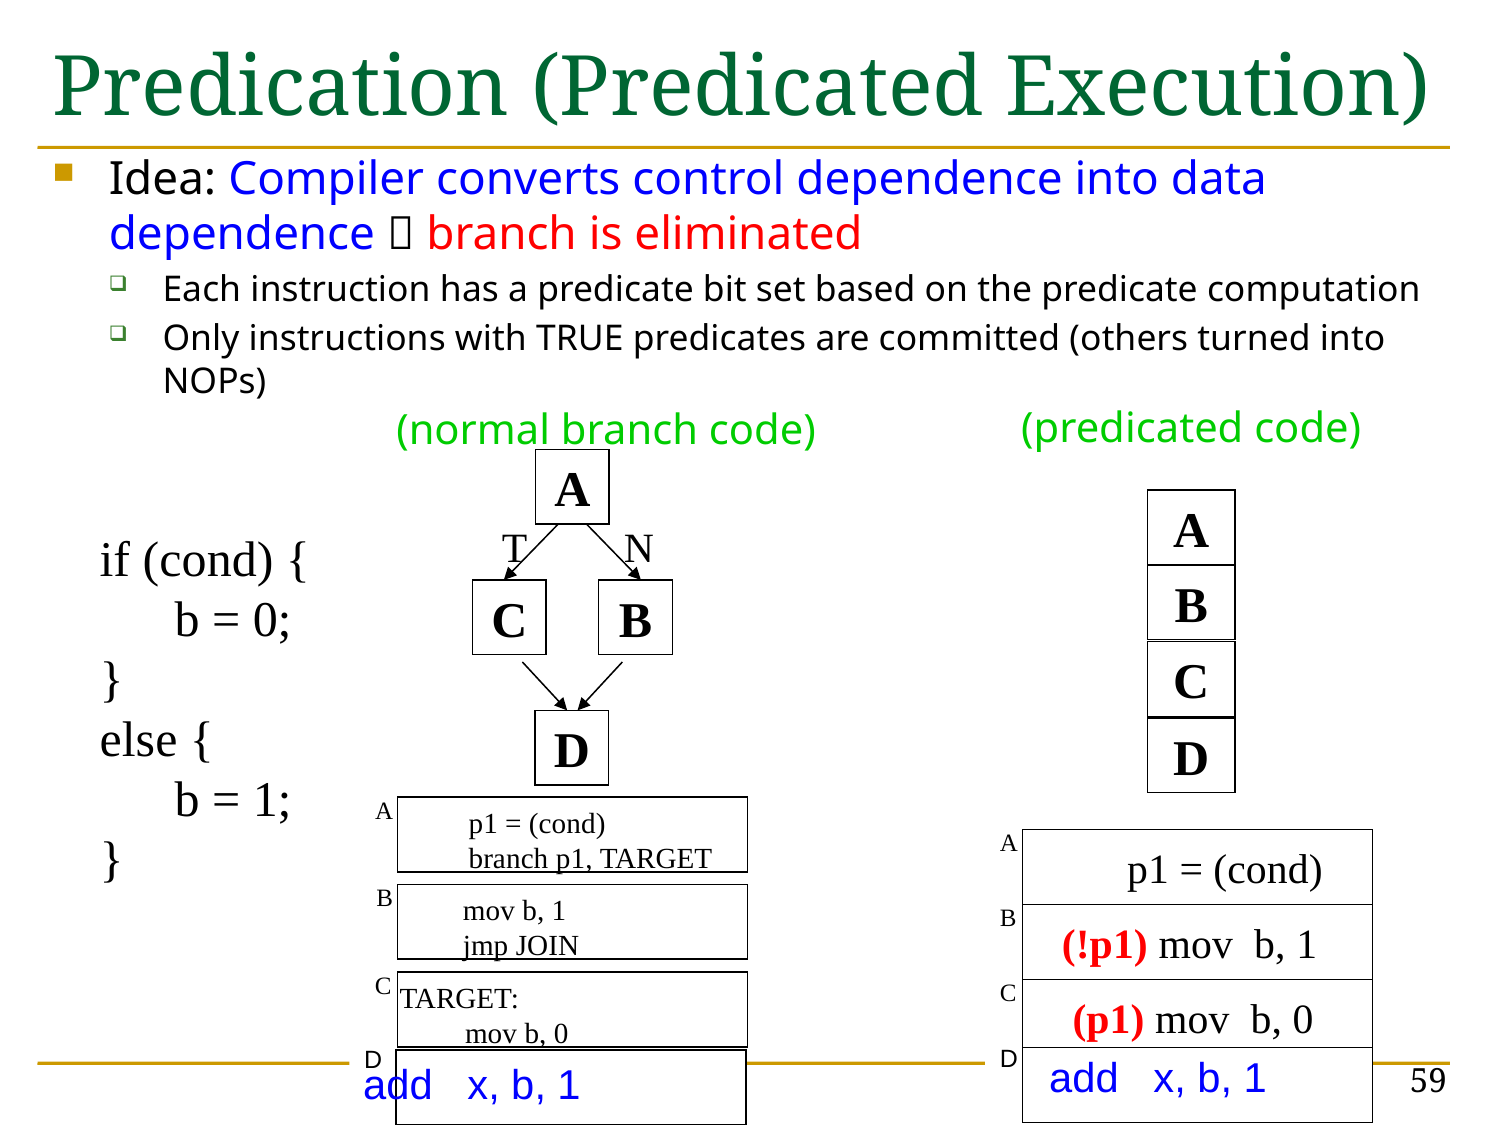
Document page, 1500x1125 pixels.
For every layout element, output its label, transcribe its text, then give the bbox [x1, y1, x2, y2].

text_box [1022, 905, 1047, 979]
text_box [1338, 829, 1373, 905]
text_box (predicated code) [906, 368, 1487, 459]
text_box B [985, 879, 1032, 939]
text_box [1022, 1047, 1373, 1123]
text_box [84, 519, 326, 980]
title Predication (Predicated Execution) [37, 24, 1450, 141]
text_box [359, 370, 851, 1057]
text_box D [349, 1036, 354, 1050]
slide_number 59 [1373, 1036, 1462, 1043]
text_box p1 = (cond) (!p1) mov b, 1 (p1) mov b, 0 [1047, 809, 1338, 1043]
text_box [1022, 829, 1047, 905]
text_box add x, b, 1 [348, 1050, 796, 1115]
text_box A [985, 804, 1033, 864]
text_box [1147, 489, 1236, 795]
text_box [395, 1115, 746, 1125]
text_box C [985, 954, 1032, 1014]
list Idea: Compiler converts control dependence into data dependence  branch is eliminated Each instruction has a predicate bit set based on the predicate computation Only instructions with TRUE predicates are committed (others turned into NOPs) [37, 141, 1450, 1016]
text_box add x, b, 1 [1034, 1043, 1482, 1109]
text_box [1022, 979, 1047, 1047]
text_box [1338, 905, 1373, 979]
text_box D [985, 1034, 1022, 1080]
text_box [1338, 979, 1373, 1043]
